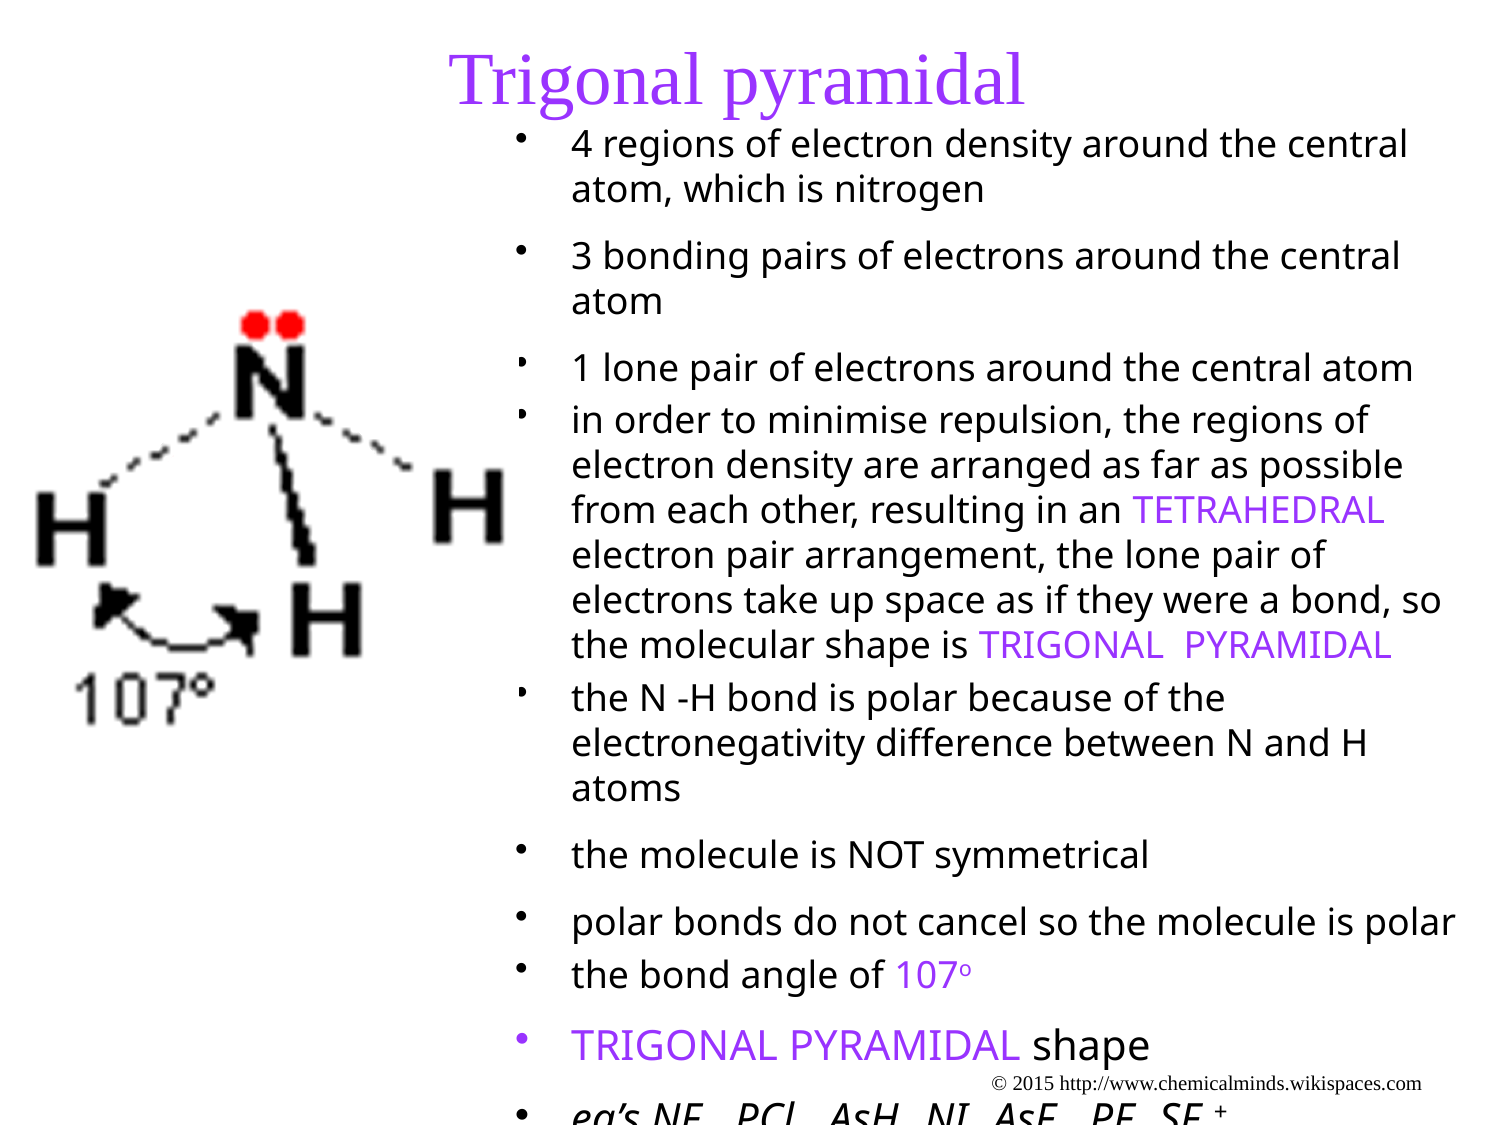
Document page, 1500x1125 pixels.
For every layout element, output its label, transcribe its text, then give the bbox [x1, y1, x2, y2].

title Trigonal pyramidal [99, 0, 1376, 151]
list 4 regions of electron density around the central atom, which is nitrogen 3 bonding pairs of electrons around the central atom 1 lone pair of electrons around the central atom in order to minimise repulsion, the regions of electron density are arranged as far as possible from each other, resulting in an TETRAHEDRAL electron pair arrangement, the lone pair of electrons take up space as if they were a bond, so the molecular shape is TRIGONAL PYRAMIDAL the N -H bond is polar because of the electronegativity difference between N and H atoms the molecule is NOT symmetrical polar bonds do not cancel so the molecule is polar the bond angle of 107o TRIGONAL PYRAMIDAL shape eg’s NF3, PCl3, AsH3, NI3, AsF3, PF3, SF3+ [499, 112, 1500, 1101]
footer © 2015 http://www.chemicalminds.wikispaces.com [724, 1062, 1438, 1113]
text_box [24, 287, 519, 748]
